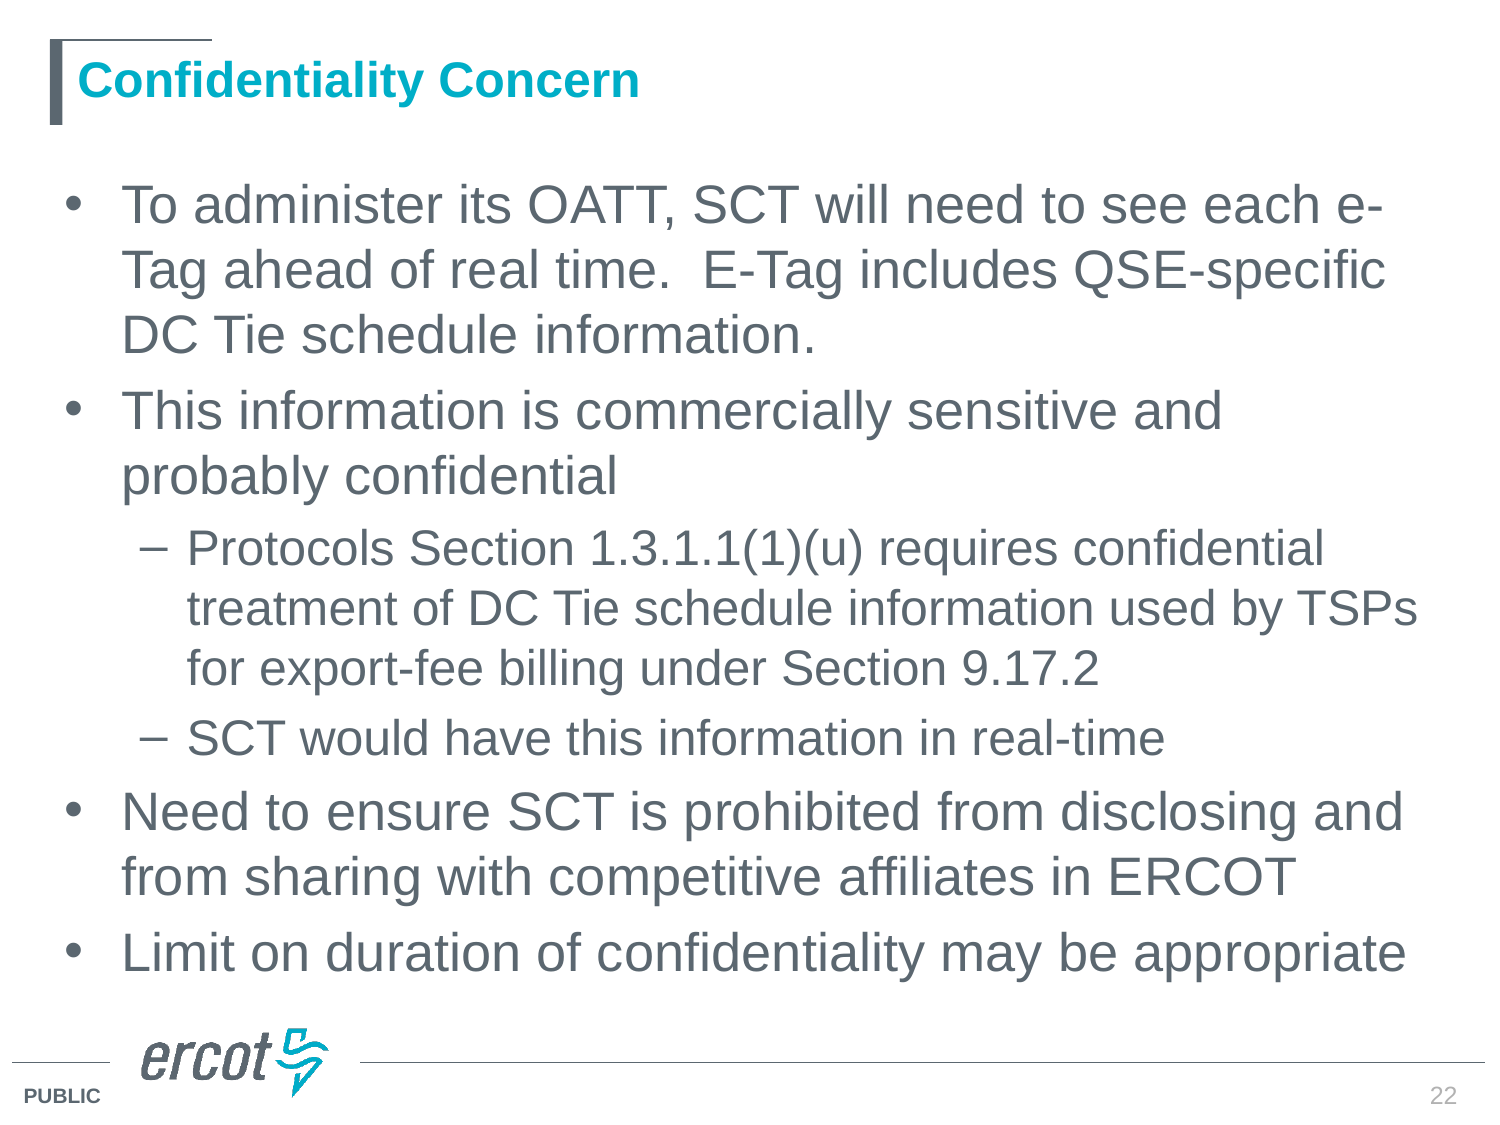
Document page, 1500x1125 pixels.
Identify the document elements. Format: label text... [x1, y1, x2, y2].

title Confidentiality Concern [62, 39, 1450, 125]
slide_number 22 [1400, 1076, 1488, 1113]
list To administer its OATT, SCT will need to see each e-Tag ahead of real time. E-Tag includes QSE-specific DC Tie schedule information. This information is commercially sensitive and probably confidential Protocols Section 1.3.1.1(1)(u) requires confidential treatment of DC Tie schedule information used by TSPs for export-fee billing under Section 9.17.2 SCT would have this information in real-time Need to ensure SCT is prohibited from disclosing and from sharing with competitive affiliates in ERCOT Limit on duration of confidentiality may be appropriate [50, 162, 1450, 992]
picture [137, 1024, 332, 1100]
